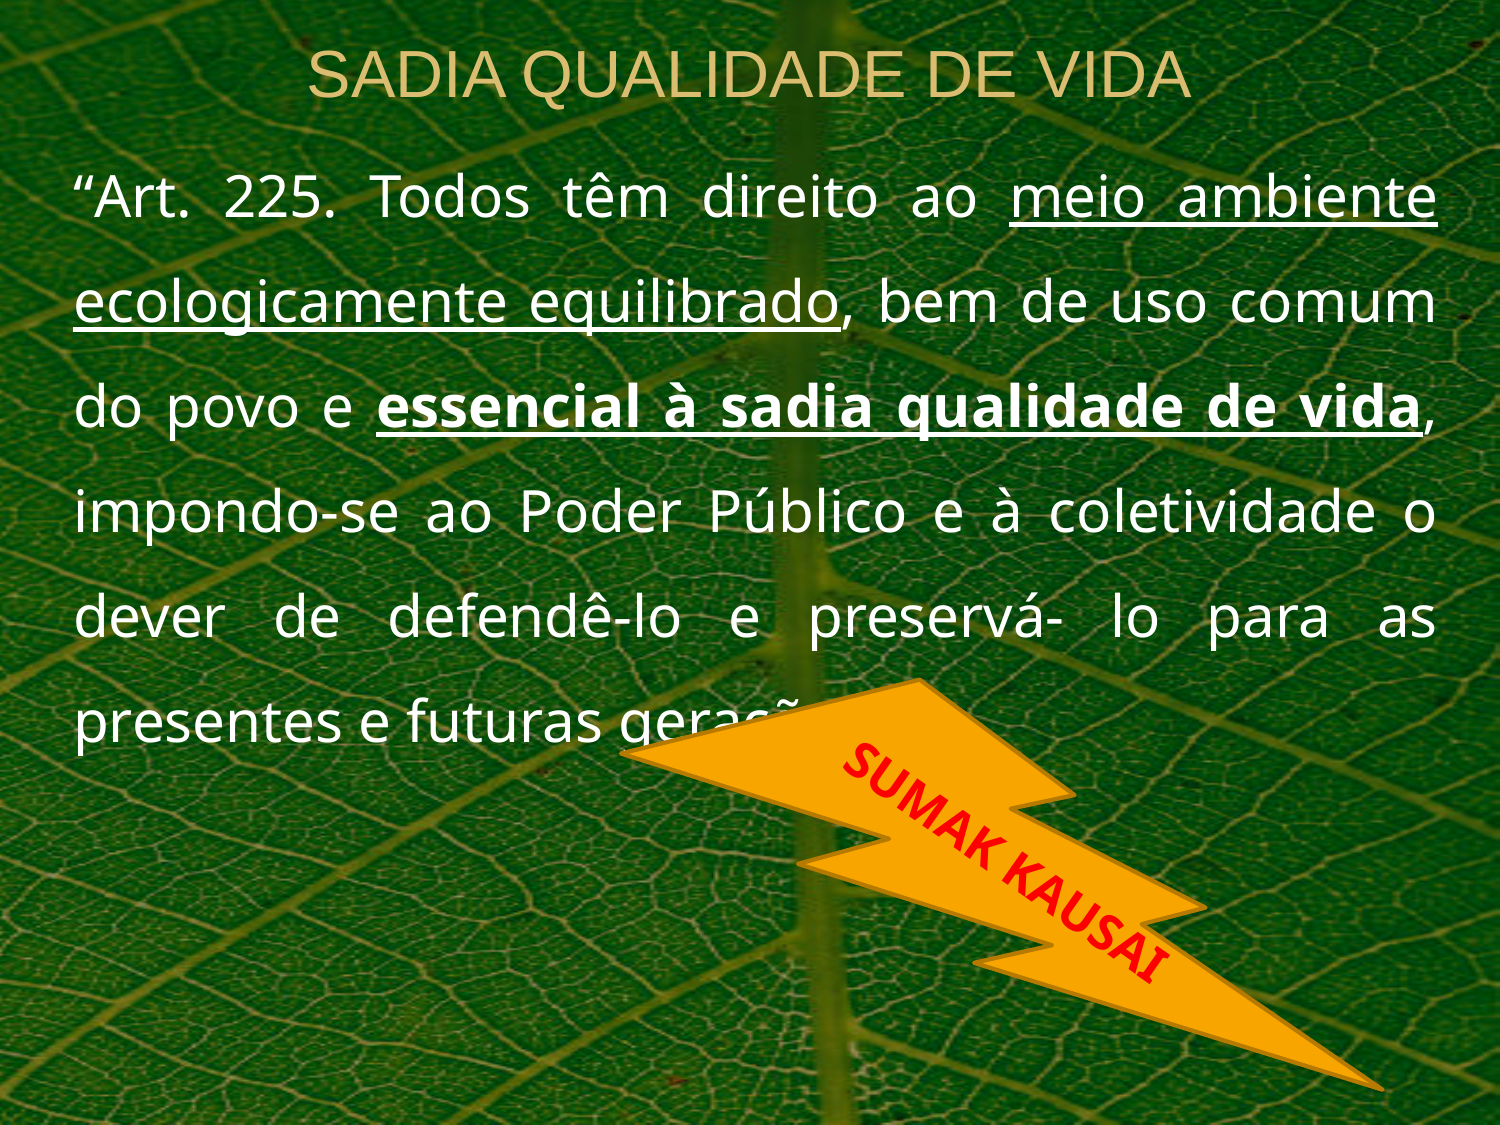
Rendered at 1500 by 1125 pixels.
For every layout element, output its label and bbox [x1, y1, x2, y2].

list [0, 0, 1500, 1125]
